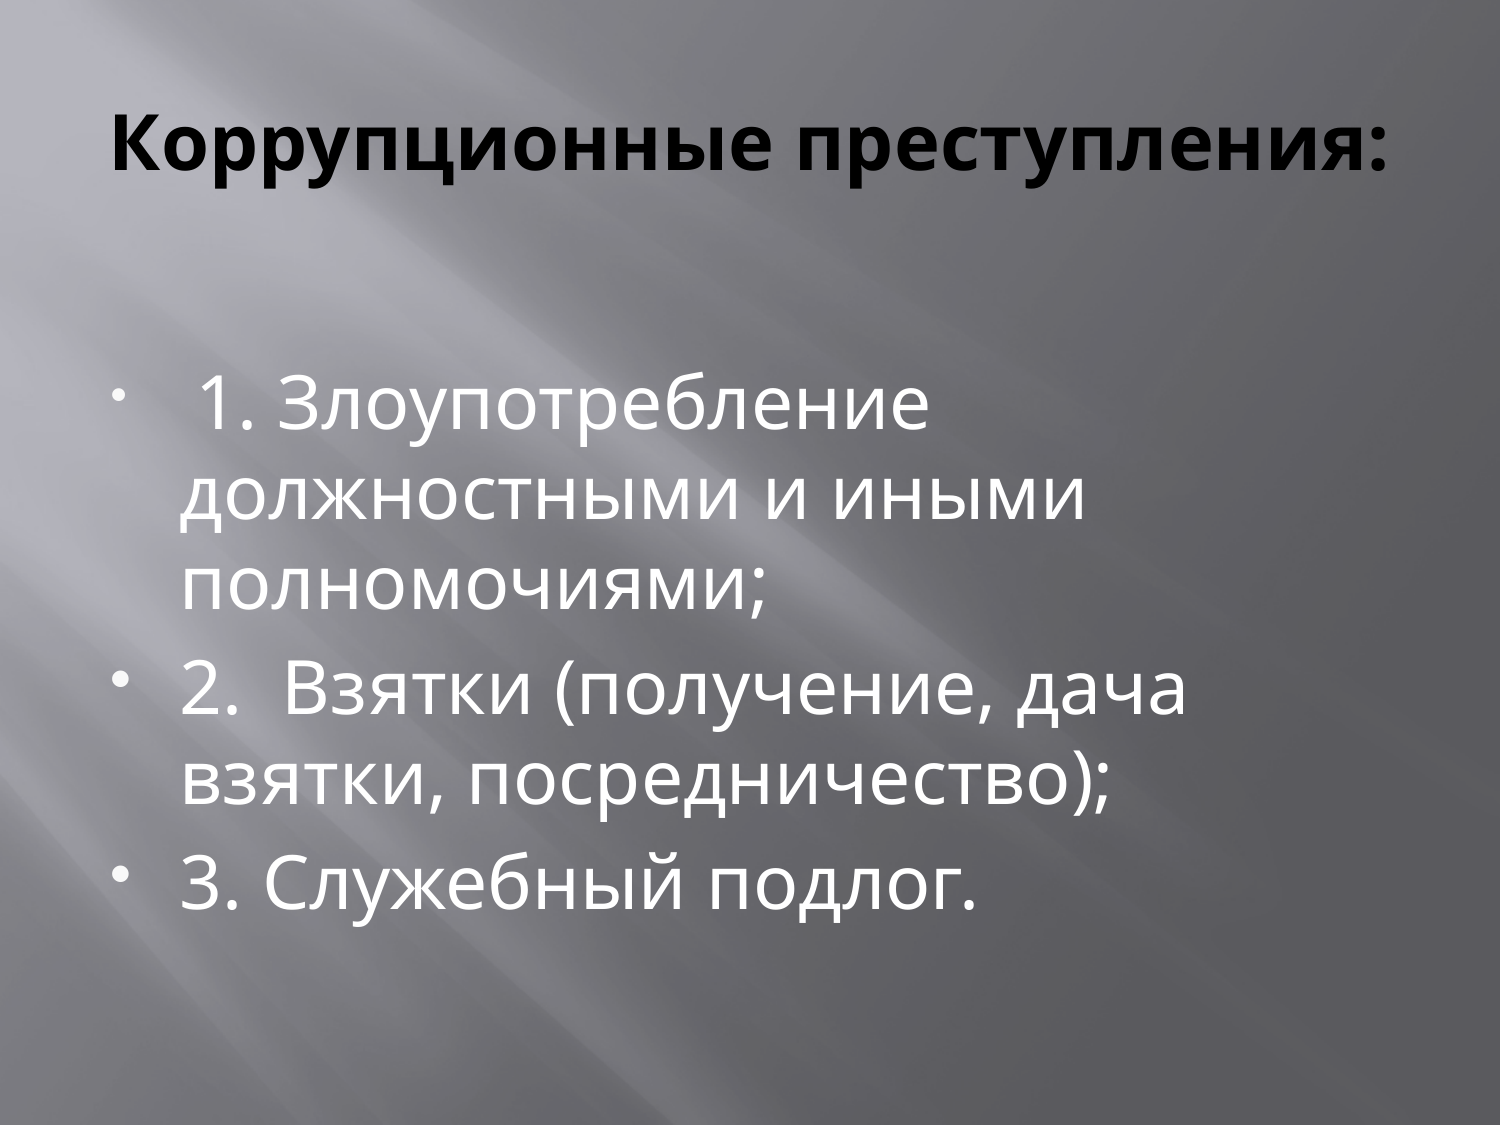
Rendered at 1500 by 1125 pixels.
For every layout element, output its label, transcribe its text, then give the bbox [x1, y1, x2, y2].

list 1. Злоупотребление должностными и иными полномочиями; 2. Взятки (получение, дача взятки, посредничество); 3. Служебный подлог. [75, 262, 1425, 1035]
title Коррупционные преступления: [75, 45, 1425, 233]
